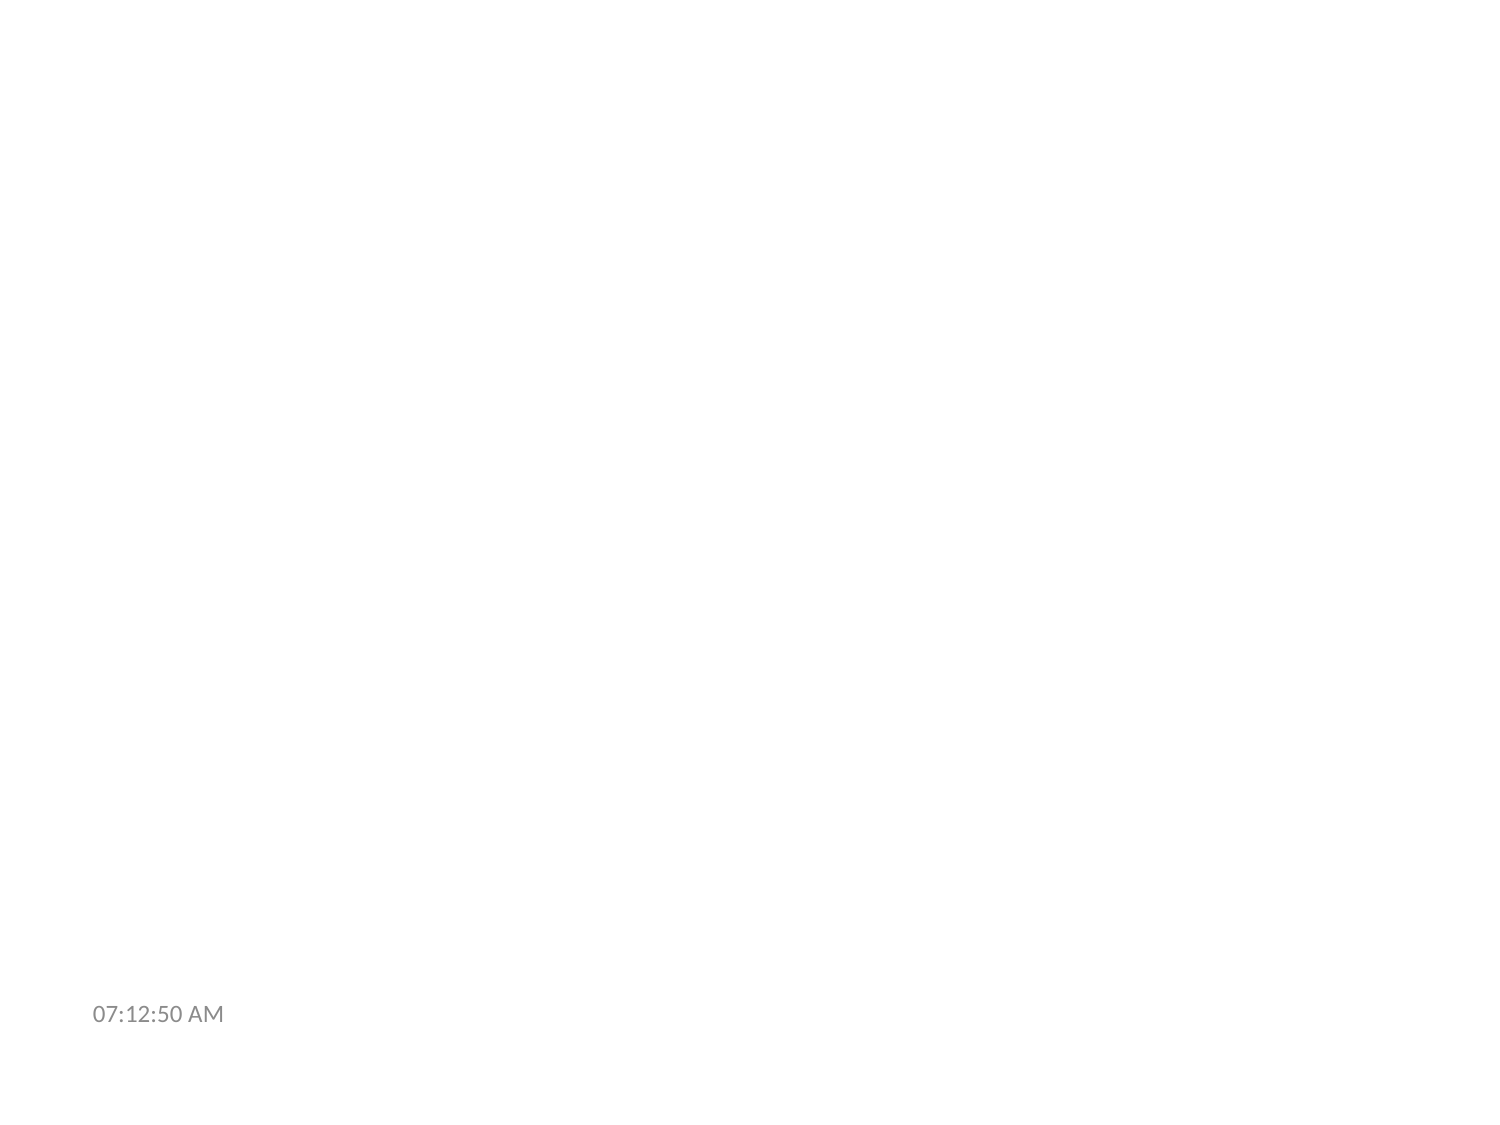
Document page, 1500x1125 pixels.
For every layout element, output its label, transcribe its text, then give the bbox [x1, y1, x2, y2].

text_box 3:35:09 PM [77, 982, 428, 1043]
